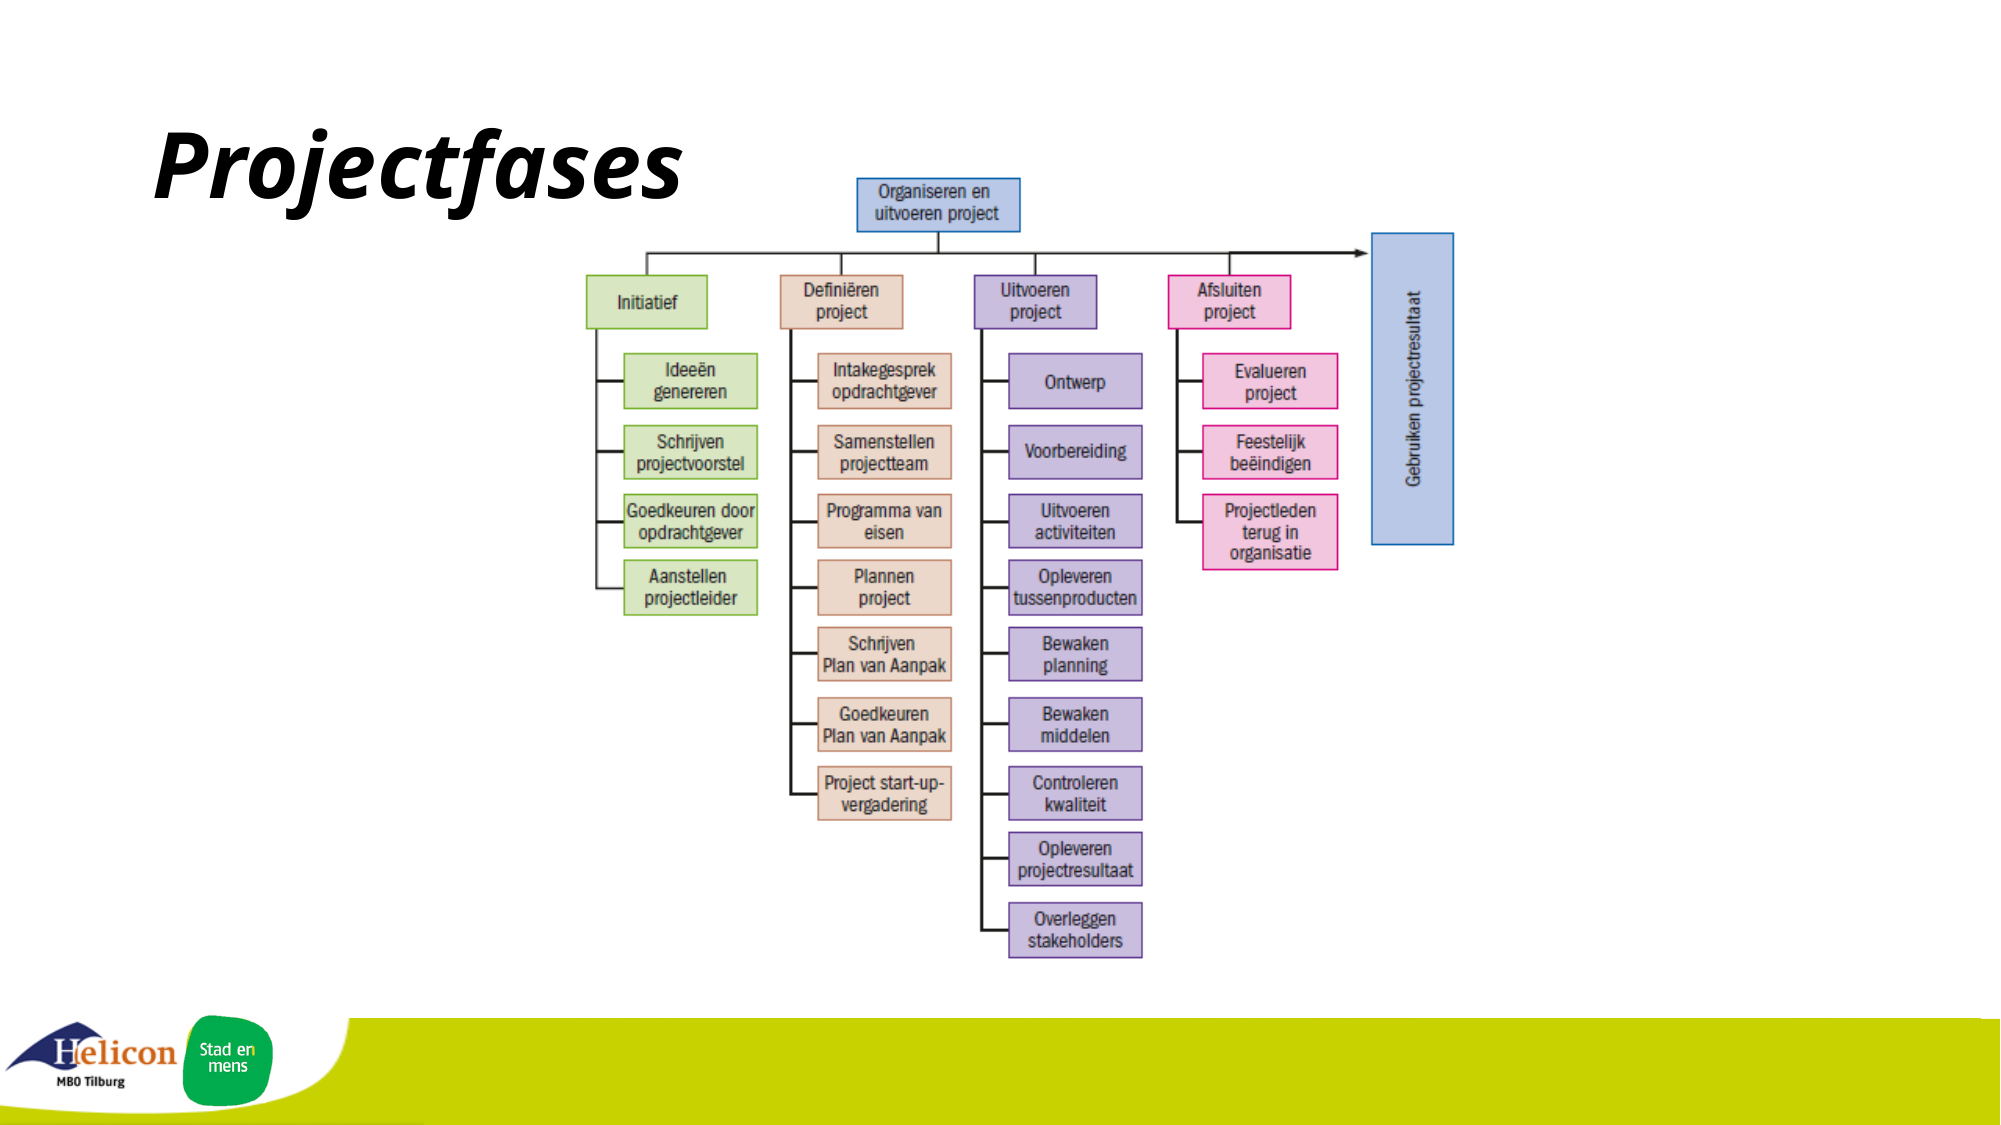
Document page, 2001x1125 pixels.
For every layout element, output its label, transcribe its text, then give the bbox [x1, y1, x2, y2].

picture [0, 1013, 424, 1125]
picture [569, 142, 1470, 979]
title Projectfases [137, 59, 1863, 278]
